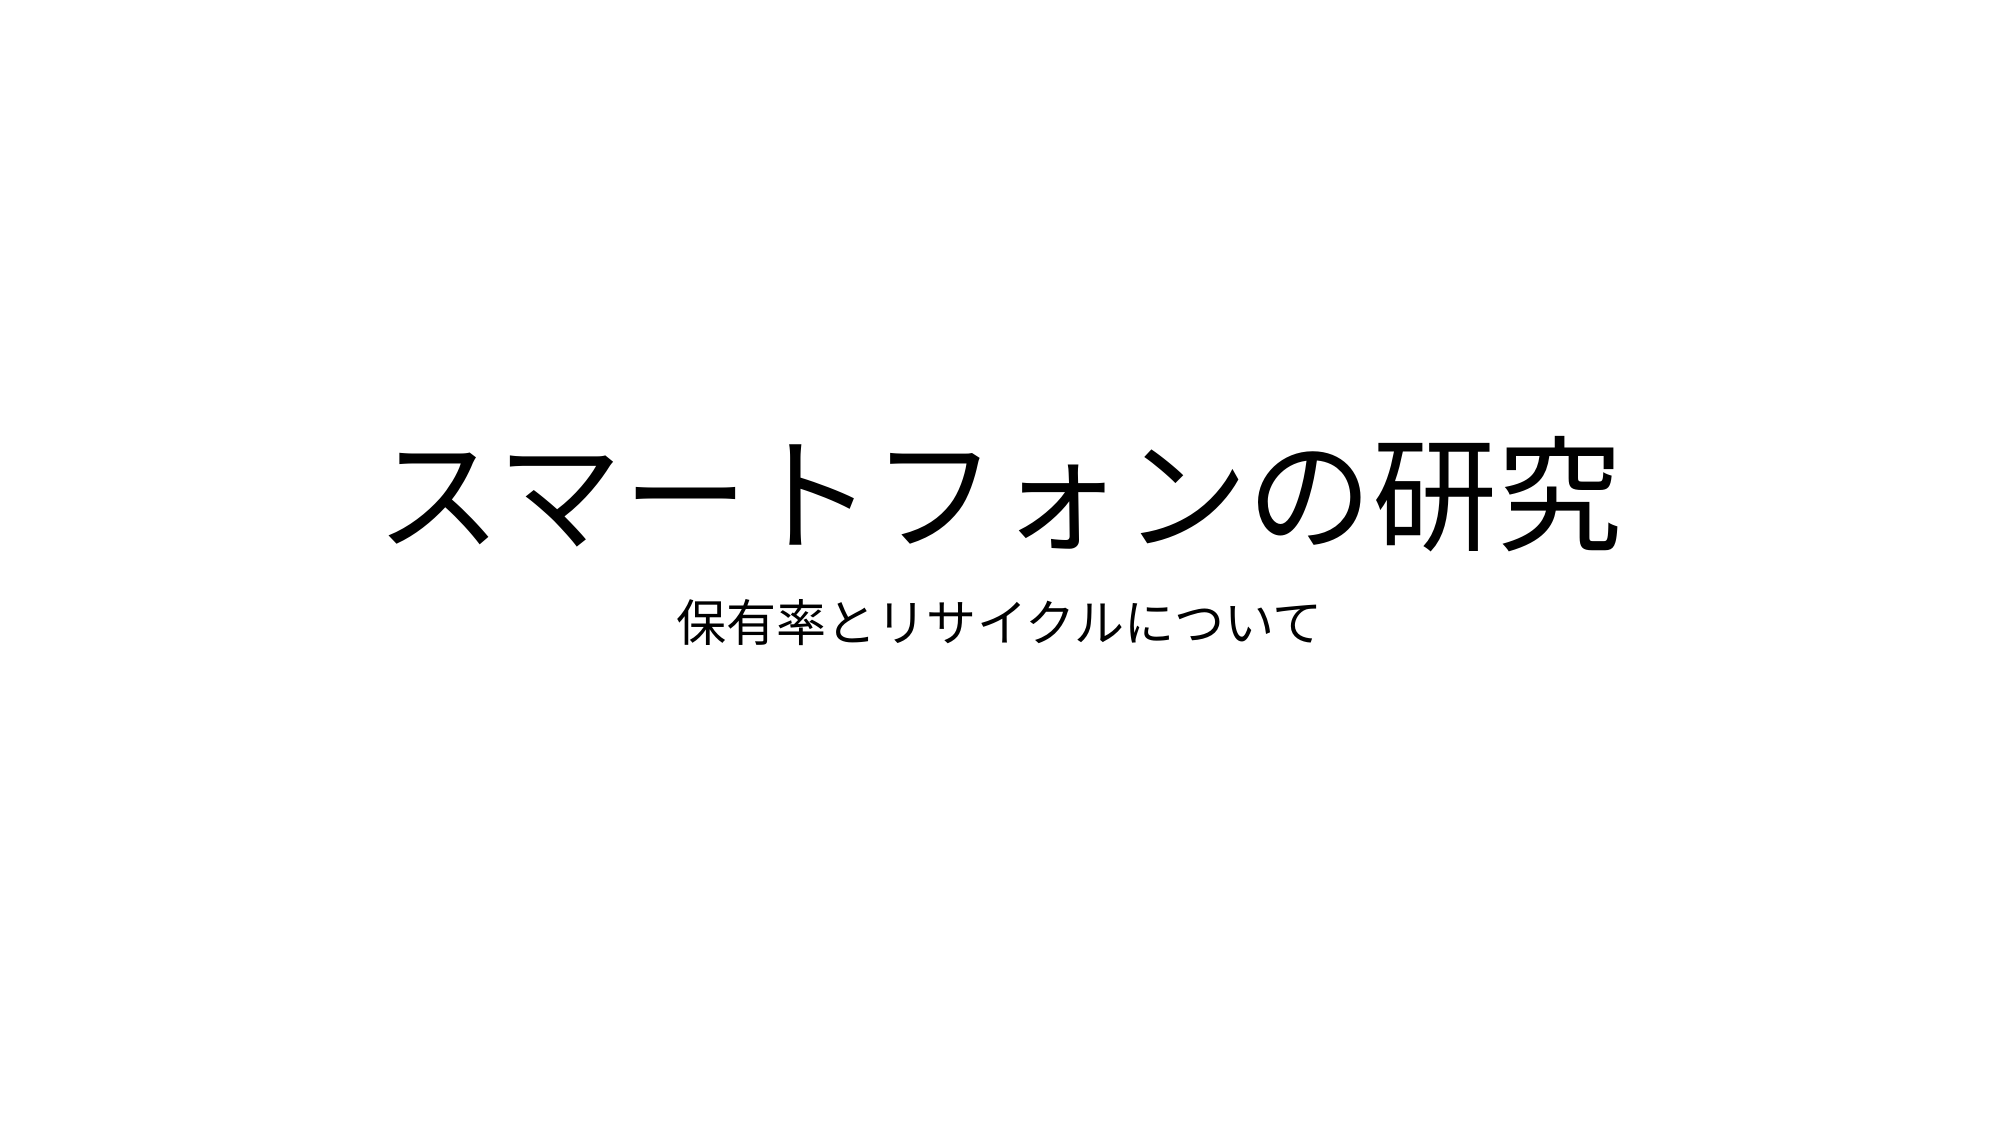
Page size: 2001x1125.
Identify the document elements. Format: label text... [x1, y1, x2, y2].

title スマートフォンの研究 [249, 184, 1750, 576]
subtitle 保有率とリサイクルについて [249, 590, 1750, 863]
